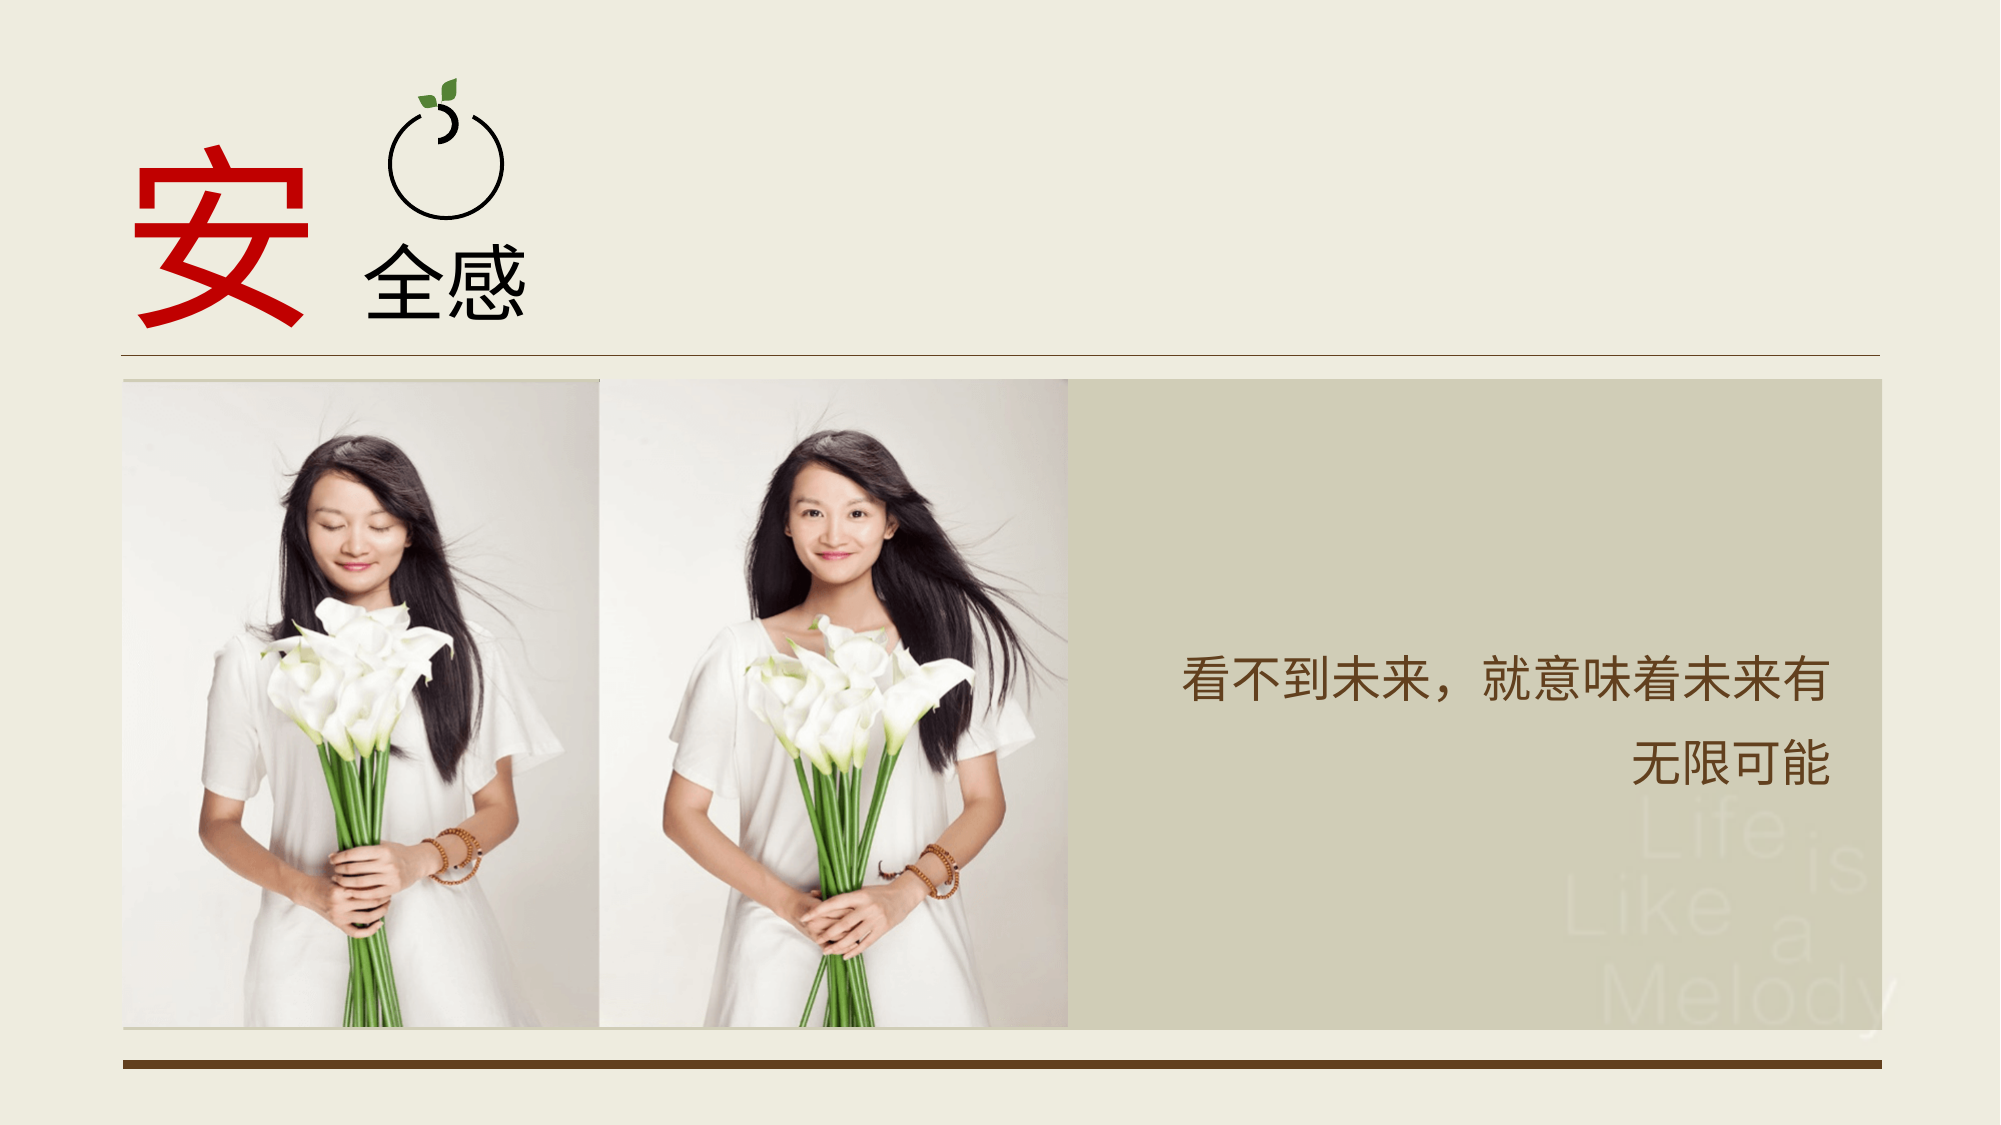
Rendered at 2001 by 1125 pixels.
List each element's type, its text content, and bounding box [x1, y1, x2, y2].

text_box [387, 77, 505, 220]
text_box 安 [106, 105, 337, 361]
text_box [122, 378, 1883, 1031]
picture [1546, 723, 1935, 1112]
text_box 全感 [347, 223, 545, 339]
picture [122, 379, 1068, 1027]
text_box 看不到未来，就意味着未来有 无限可能 [1110, 615, 1847, 799]
